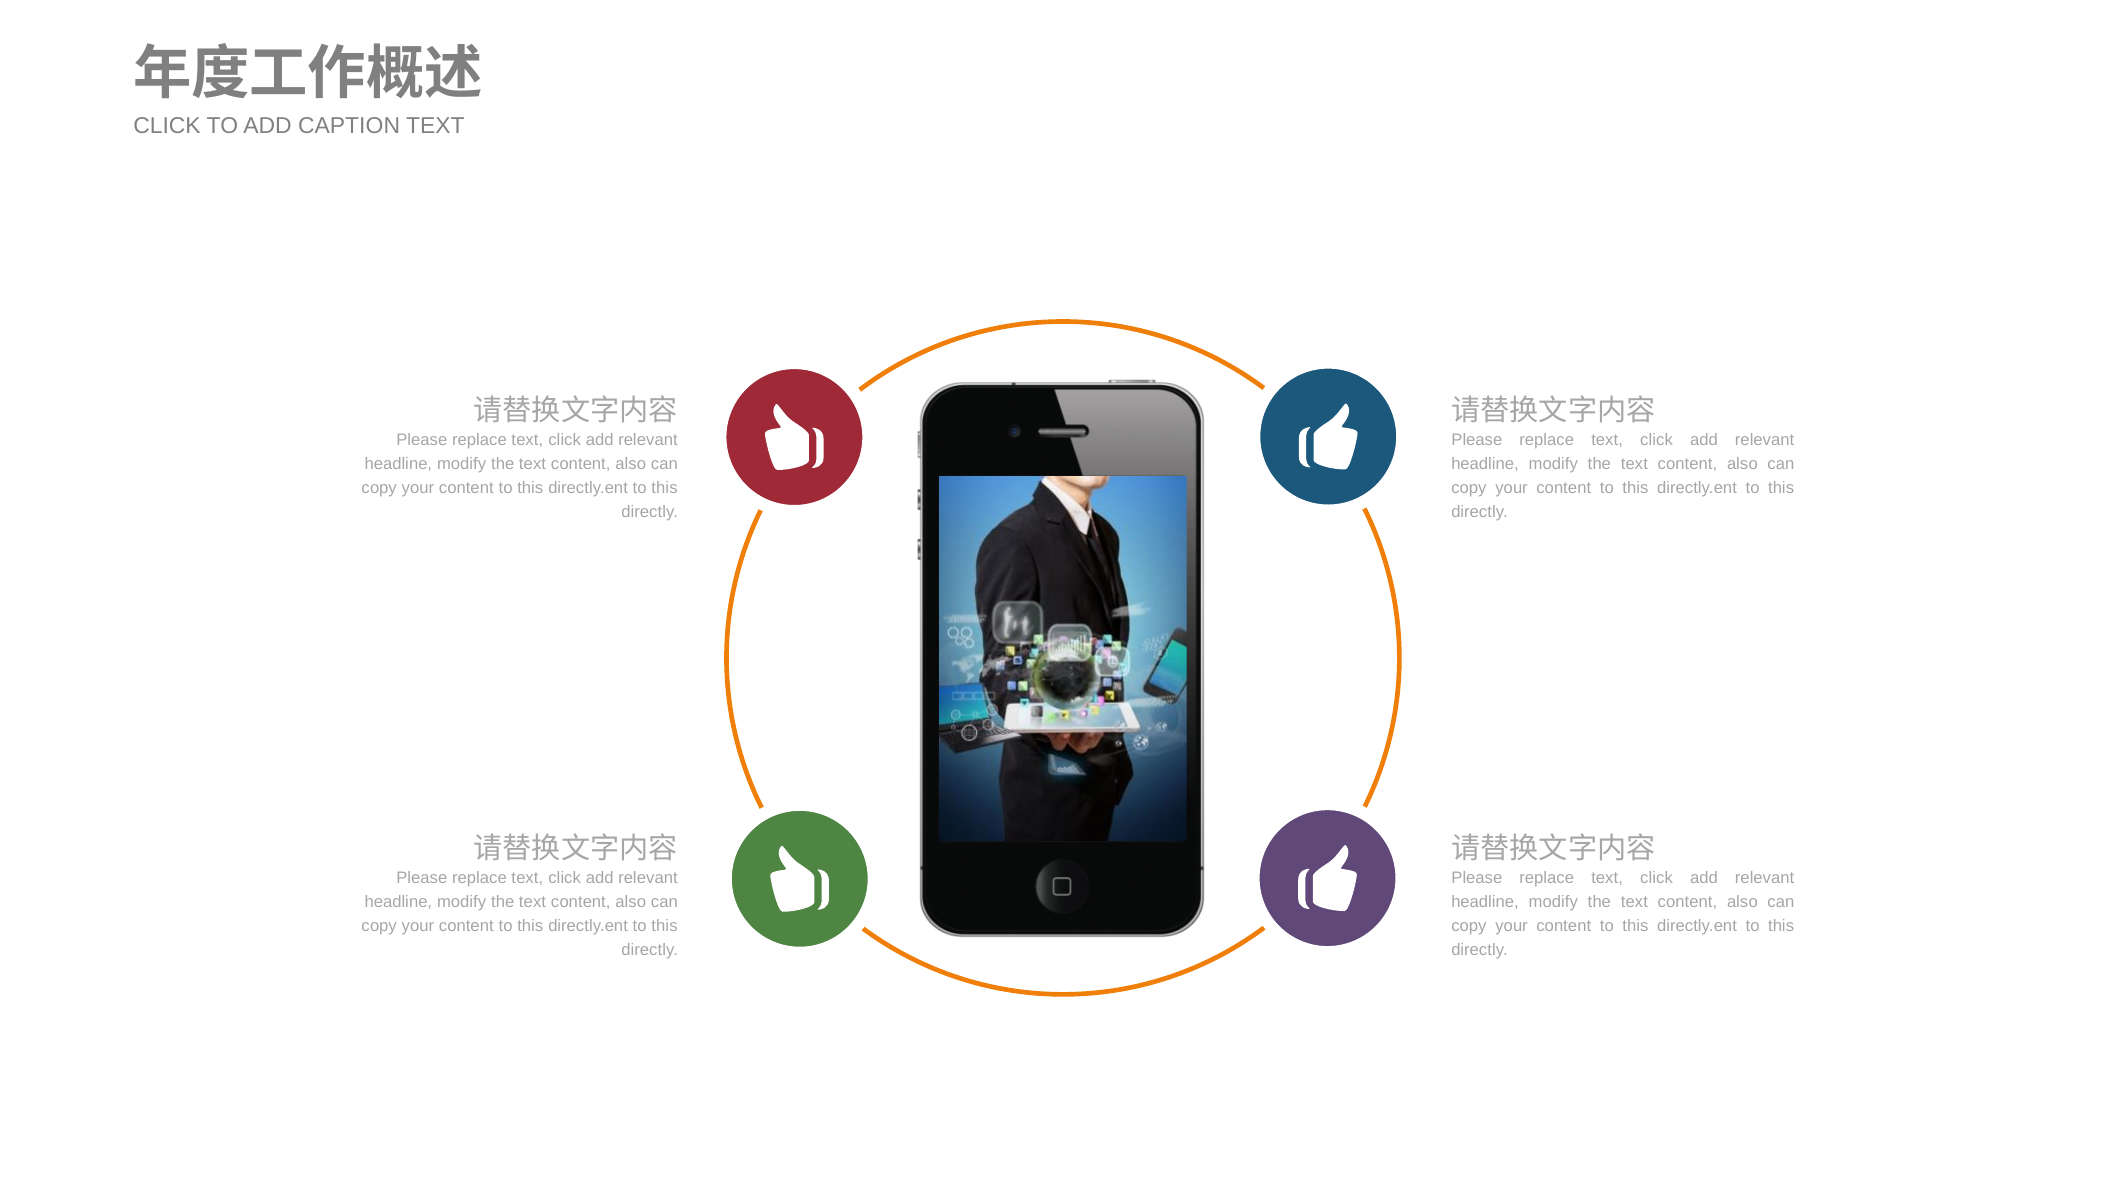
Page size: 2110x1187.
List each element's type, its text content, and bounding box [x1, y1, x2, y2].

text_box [908, 377, 1218, 939]
text_box 请替换文字内容 [1436, 376, 1727, 417]
text_box 年度工作概述 [133, 35, 513, 106]
text_box 请替换文字内容 [402, 376, 693, 417]
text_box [725, 804, 874, 953]
text_box 请替换文字内容 [402, 814, 693, 856]
text_box 请替换文字内容 [1436, 814, 1727, 856]
text_box Please replace text, click add relevant headline, modify the text content, also can copy your content to this directly.ent to this directly. [319, 417, 693, 535]
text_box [1253, 803, 1402, 953]
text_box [720, 362, 869, 512]
text_box [725, 320, 1401, 996]
text_box Please replace text, click add relevant headline, modify the text content, also can copy your content to this directly.ent to this directly. [319, 856, 693, 973]
text_box Please replace text, click add relevant headline, modify the text content, also can copy your content to this directly.ent to this directly. [1436, 417, 1810, 535]
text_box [1254, 362, 1403, 511]
text_box CLICK TO ADD CAPTION TEXT [133, 110, 513, 138]
text_box Please replace text, click add relevant headline, modify the text content, also can copy your content to this directly.ent to this directly. [1436, 856, 1810, 973]
